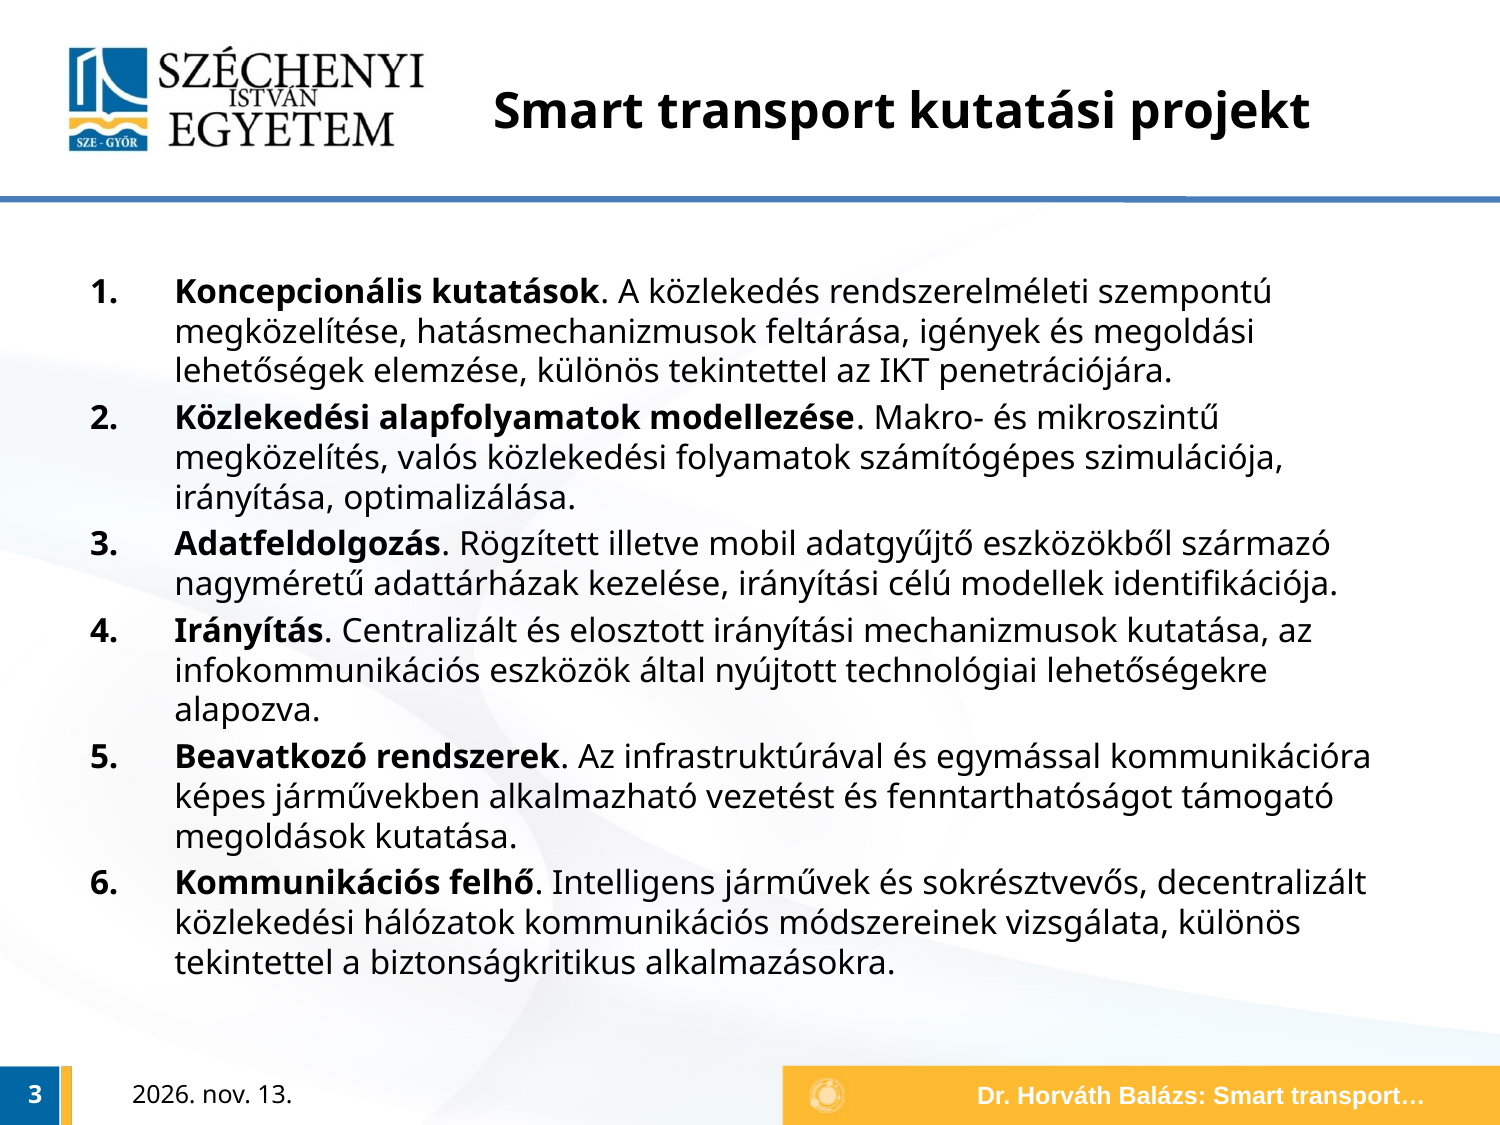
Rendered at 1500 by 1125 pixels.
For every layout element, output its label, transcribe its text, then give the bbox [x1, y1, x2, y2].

slide_number 2014. szeptember 10. [117, 1065, 550, 1125]
picture [0, 203, 1500, 1125]
slide_number 3 [0, 1065, 71, 1125]
title Smart transport kutatási projekt [478, 45, 1425, 173]
picture [0, 0, 1500, 196]
footer Dr. Horváth Balázs: Smart transport… [878, 1065, 1442, 1125]
list Koncepcionális kutatások. A közlekedés rendszerelméleti szempontú megközelítése, hatásmechanizmusok feltárása, igények és megoldási lehetőségek elemzése, különös tekintettel az IKT penetrációjára. Közlekedési alapfolyamatok modellezése. Makro- és mikroszintű megközelítés, valós közlekedési folyamatok számítógépes szimulációja, irányítása, optimalizálása. Adatfeldolgozás. Rögzített illetve mobil adatgyűjtő eszközökből származó nagyméretű adattárházak kezelése, irányítási célú modellek identifikációja. Irányítás. Centralizált és elosztott irányítási mechanizmusok kutatása, az infokommunikációs eszközök által nyújtott technológiai lehetőségekre alapozva. Beavatkozó rendszerek. Az infrastruktúrával és egymással kommunikációra képes járművekben alkalmazható vezetést és fenntarthatóságot támogató megoldások kutatása. Kommunikációs felhő. Intelligens járművek és sokrésztvevős, decentralizált közlekedési hálózatok kommunikációs módszereinek vizsgálata, különös tekintettel a biztonságkritikus alkalmazásokra. [75, 262, 1425, 1005]
